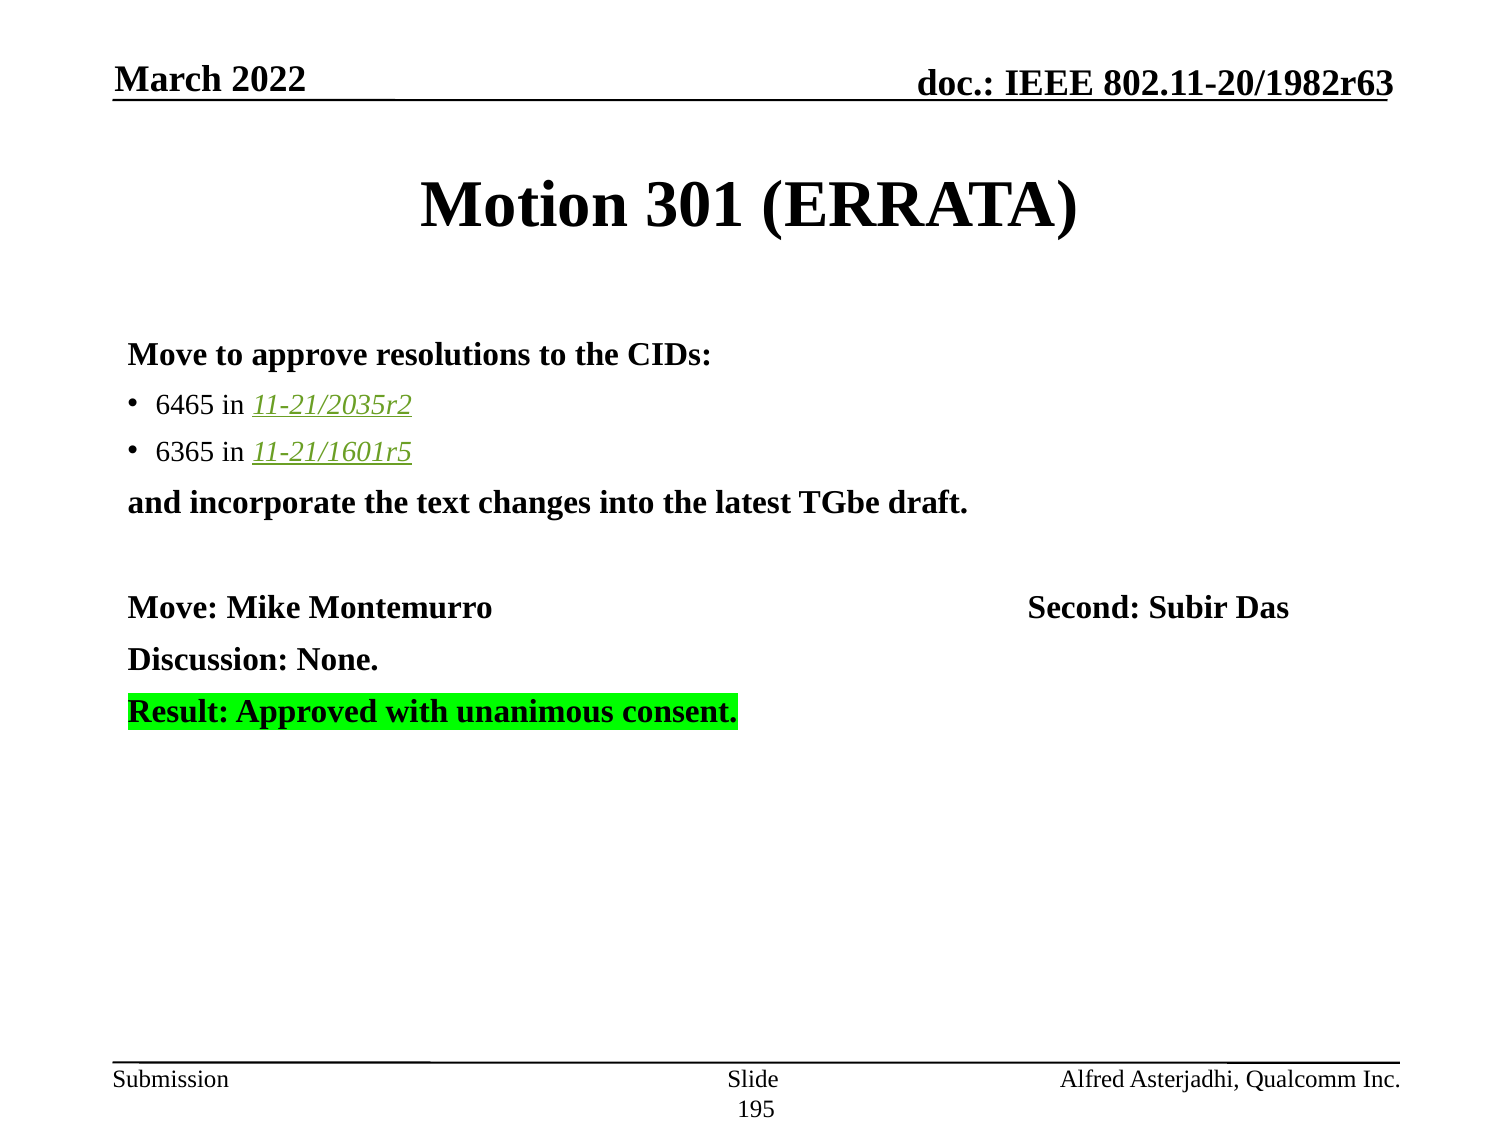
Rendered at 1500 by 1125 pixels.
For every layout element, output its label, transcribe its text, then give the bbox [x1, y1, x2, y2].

footer Alfred Asterjadhi, Qualcomm Inc. [878, 1061, 1402, 1093]
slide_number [114, 54, 423, 100]
title Motion 301 (ERRATA) [112, 112, 1388, 288]
slide_number Slide 195 [712, 1061, 800, 1123]
list Move to approve resolutions to the CIDs: 6465 in 11-21/2035r2 6365 in 11-21/1601r5 and incorporate the text changes into the latest TGbe draft. Move: Mike Montemurro Second: Subir Das Discussion: None. Result: Approved with unanimous consent. [112, 324, 1388, 1063]
